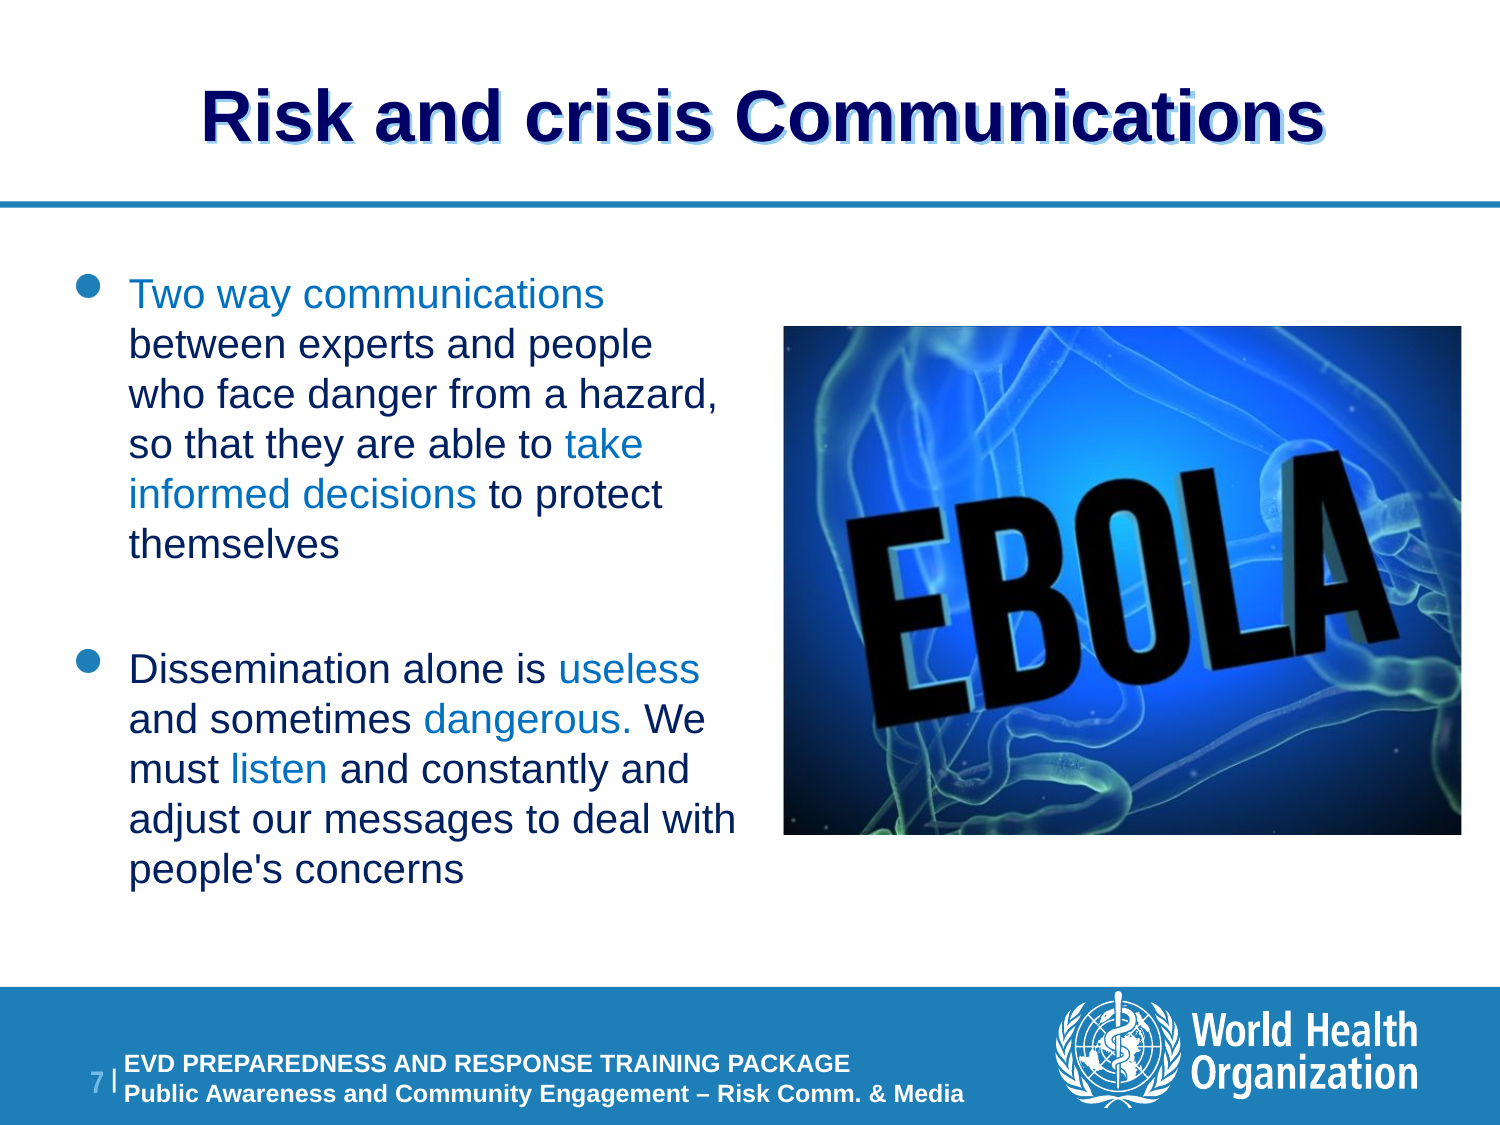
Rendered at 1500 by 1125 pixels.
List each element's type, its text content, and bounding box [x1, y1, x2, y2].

title Risk and crisis Communications [88, 18, 1439, 207]
picture [773, 326, 1473, 835]
list Two way communications between experts and people who face danger from a hazard, so that they are able to take informed decisions to protect themselves Dissemination alone is useless and sometimes dangerous. We must listen and constantly and adjust our messages to deal with people's concerns [72, 266, 742, 1024]
